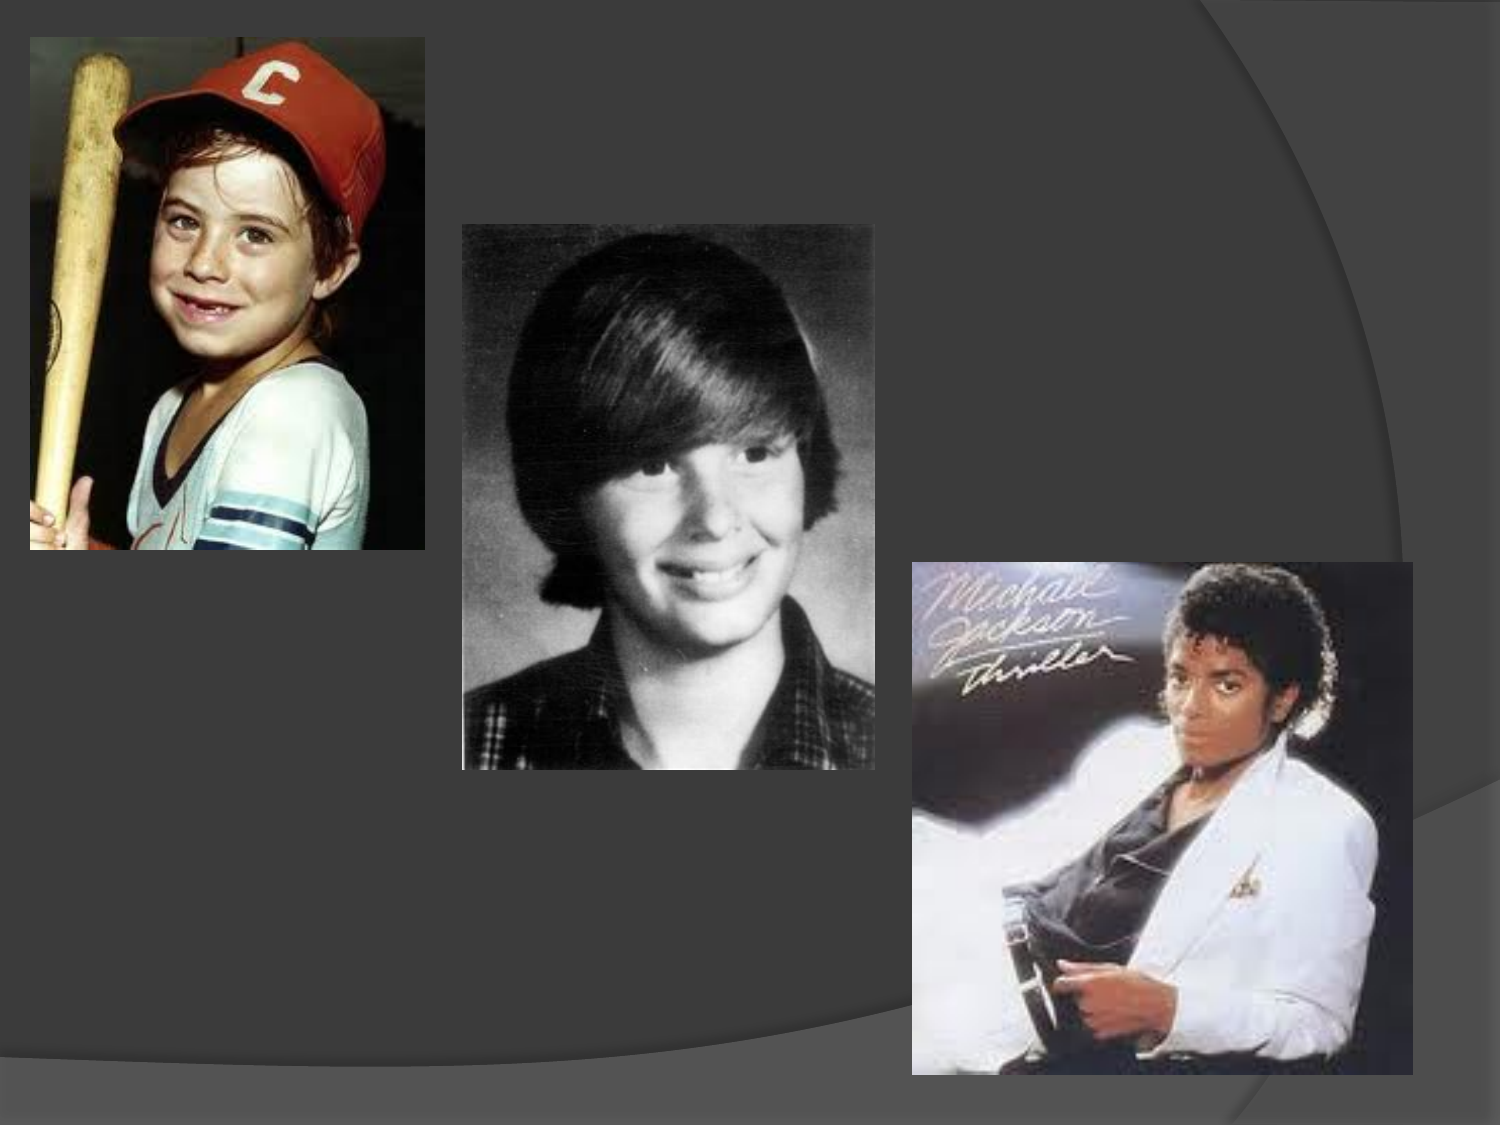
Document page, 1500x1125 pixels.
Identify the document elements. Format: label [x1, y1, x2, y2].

picture [30, 37, 426, 551]
picture [462, 224, 876, 770]
picture [912, 562, 1413, 1076]
